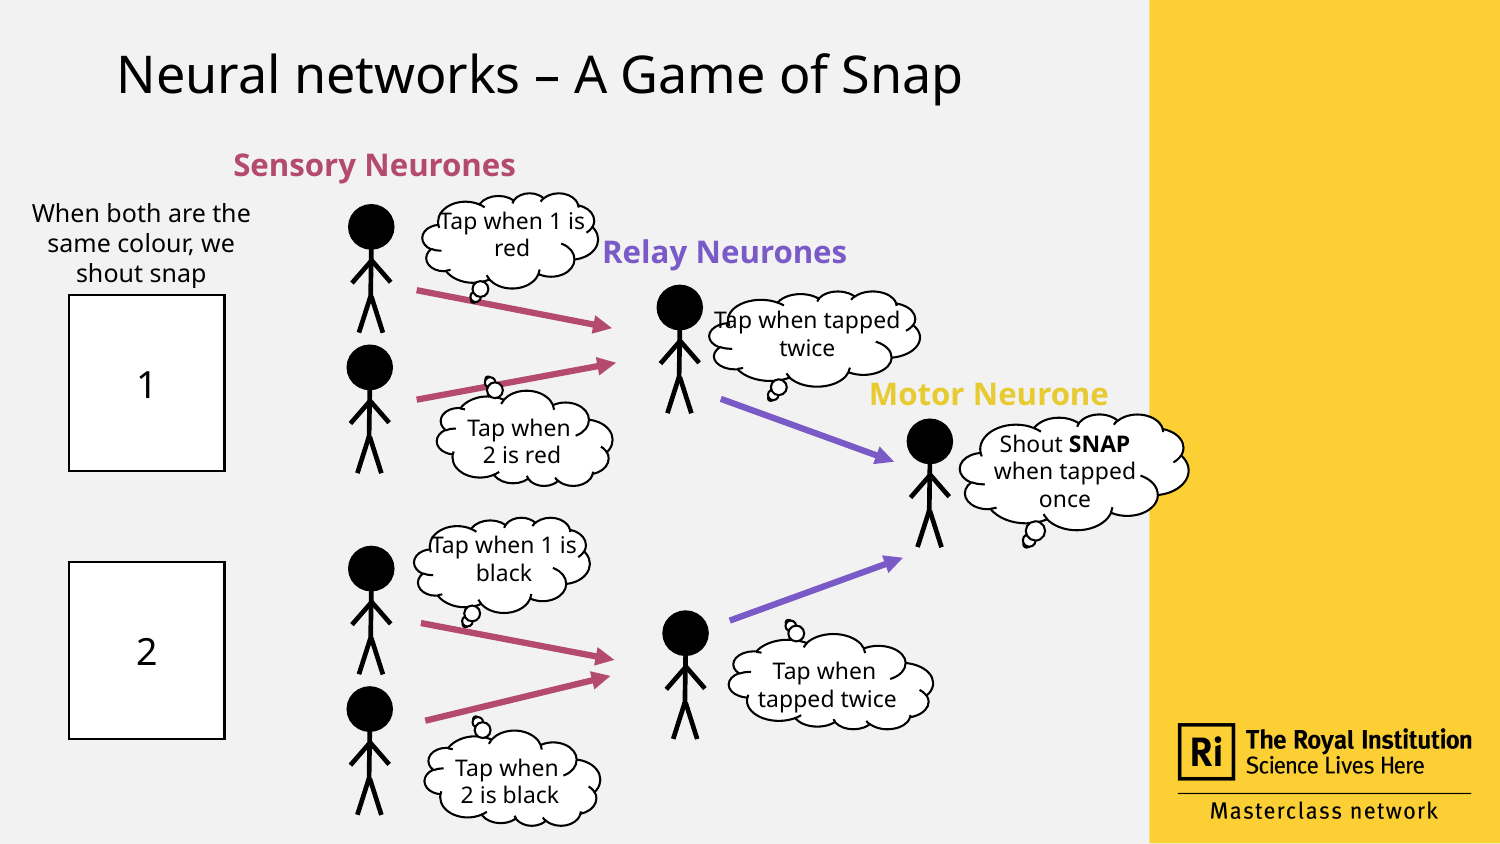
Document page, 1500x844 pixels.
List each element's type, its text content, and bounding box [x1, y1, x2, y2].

text_box 1 [68, 296, 226, 472]
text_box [715, 634, 934, 730]
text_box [425, 391, 614, 487]
text_box Sensory Neurones [218, 137, 659, 190]
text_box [658, 286, 701, 414]
text_box Motor Neurone [854, 366, 1295, 419]
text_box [694, 291, 921, 387]
title Neural networks – A Game of Snap [101, 0, 1123, 159]
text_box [348, 688, 391, 815]
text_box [350, 548, 393, 675]
text_box Relay Neurones [607, 224, 1028, 277]
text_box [908, 420, 951, 548]
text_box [954, 414, 1189, 530]
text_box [720, 398, 894, 462]
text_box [412, 730, 601, 827]
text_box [664, 612, 707, 739]
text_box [409, 517, 599, 613]
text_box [350, 206, 393, 333]
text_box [729, 557, 903, 621]
picture [1149, 702, 1500, 844]
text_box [416, 290, 612, 329]
text_box 2 [68, 561, 226, 740]
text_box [416, 362, 617, 400]
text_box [420, 623, 615, 660]
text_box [425, 675, 611, 721]
text_box When both are the same colour, we shout snap [3, 190, 280, 296]
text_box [418, 192, 607, 289]
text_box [348, 346, 391, 474]
